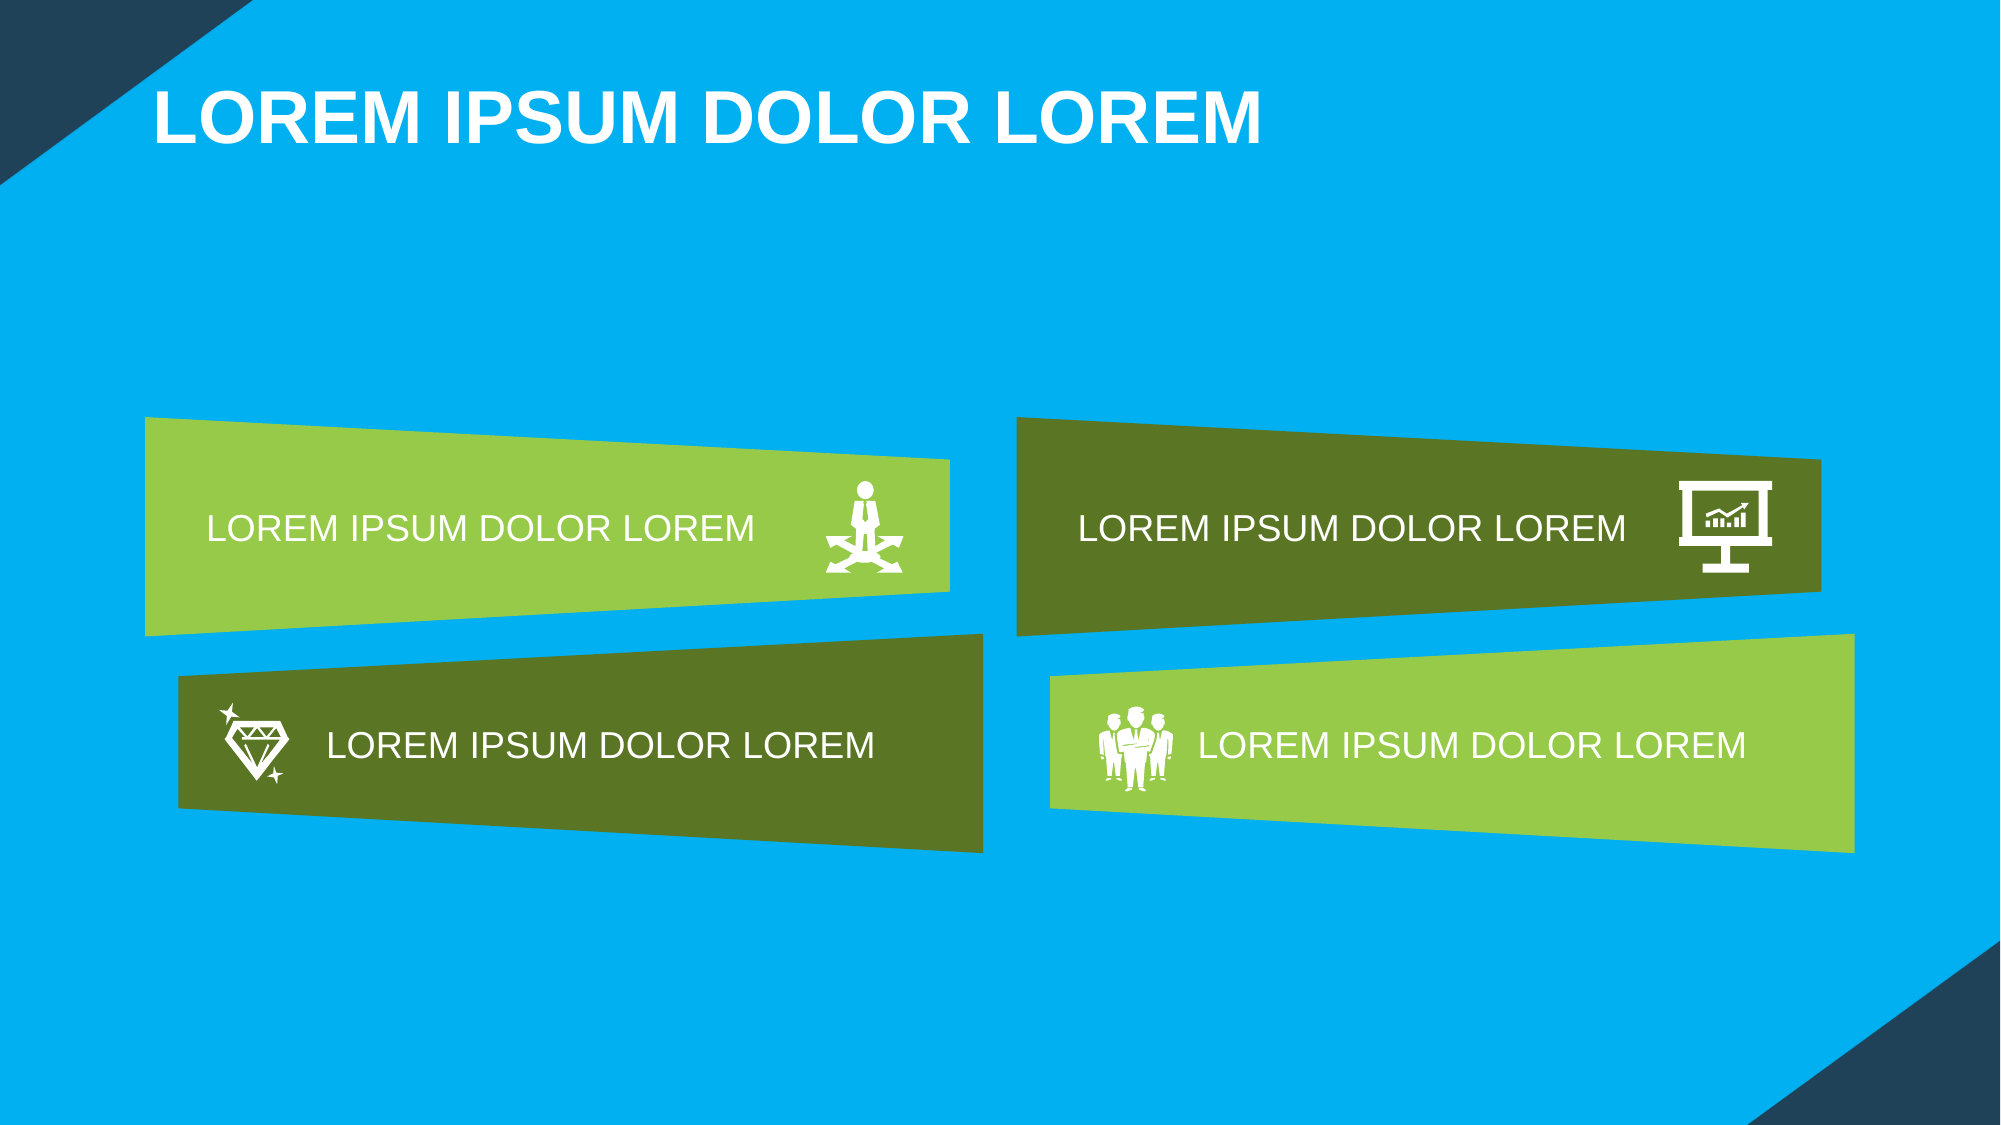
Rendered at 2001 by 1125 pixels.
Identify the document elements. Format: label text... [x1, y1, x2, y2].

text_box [178, 633, 984, 854]
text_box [145, 417, 950, 637]
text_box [1016, 417, 1822, 637]
picture [0, 0, 250, 183]
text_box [1050, 633, 1855, 854]
picture [1750, 942, 2001, 1125]
text_box LOREM IPSUM DOLOR LOREM [137, 59, 1863, 179]
